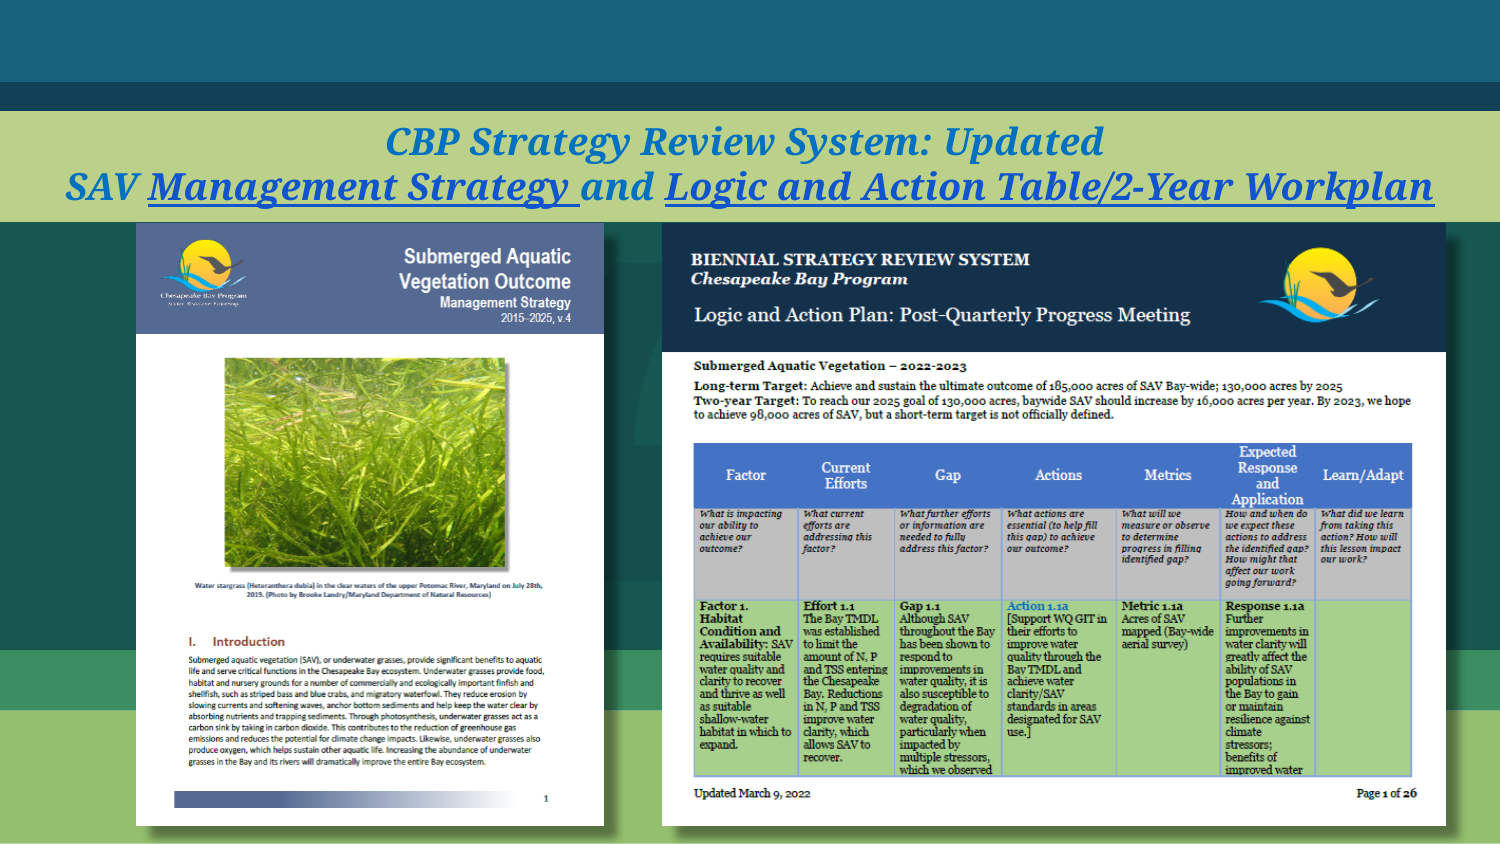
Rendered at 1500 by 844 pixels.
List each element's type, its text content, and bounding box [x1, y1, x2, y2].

picture [662, 223, 1447, 826]
picture [136, 223, 604, 826]
text_box CBP Strategy Review System: Updated SAV Management Strategy and Logic and Action Table/2-Year Workplan [0, 111, 1500, 222]
